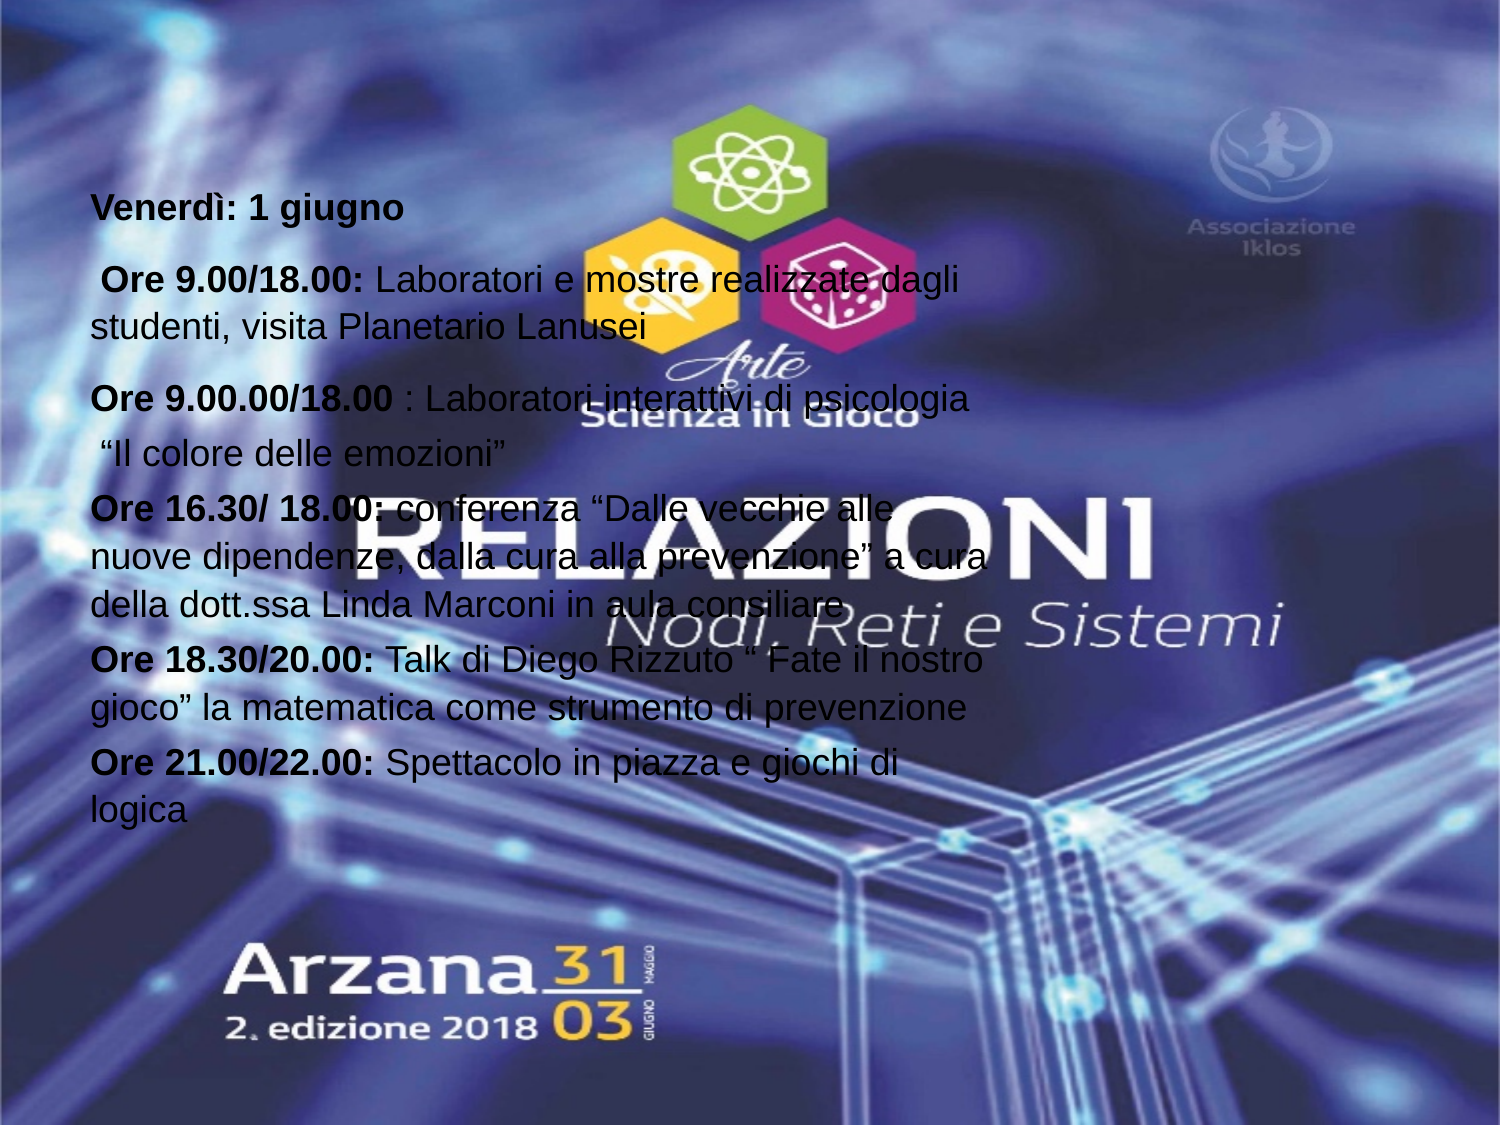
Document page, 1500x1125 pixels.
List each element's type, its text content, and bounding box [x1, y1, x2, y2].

list Venerdì: 1 giugno Ore 9.00/18.00: Laboratori e mostre realizzate dagli studenti, visita Planetario Lanusei Ore 9.00.00/18.00 : Laboratori interattivi di psicologia “Il colore delle emozioni” Ore 16.30/ 18.00: conferenza “Dalle vecchie alle nuove dipendenze, dalla cura alla prevenzione” a cura della dott.ssa Linda Marconi in aula consiliare Ore 18.30/20.00: Talk di Diego Rizzuto “ Fate il nostro gioco” la matematica come strumento di prevenzione Ore 21.00/22.00: Spettacolo in piazza e giochi di logica [75, 172, 1010, 1005]
picture [0, 0, 1500, 1125]
